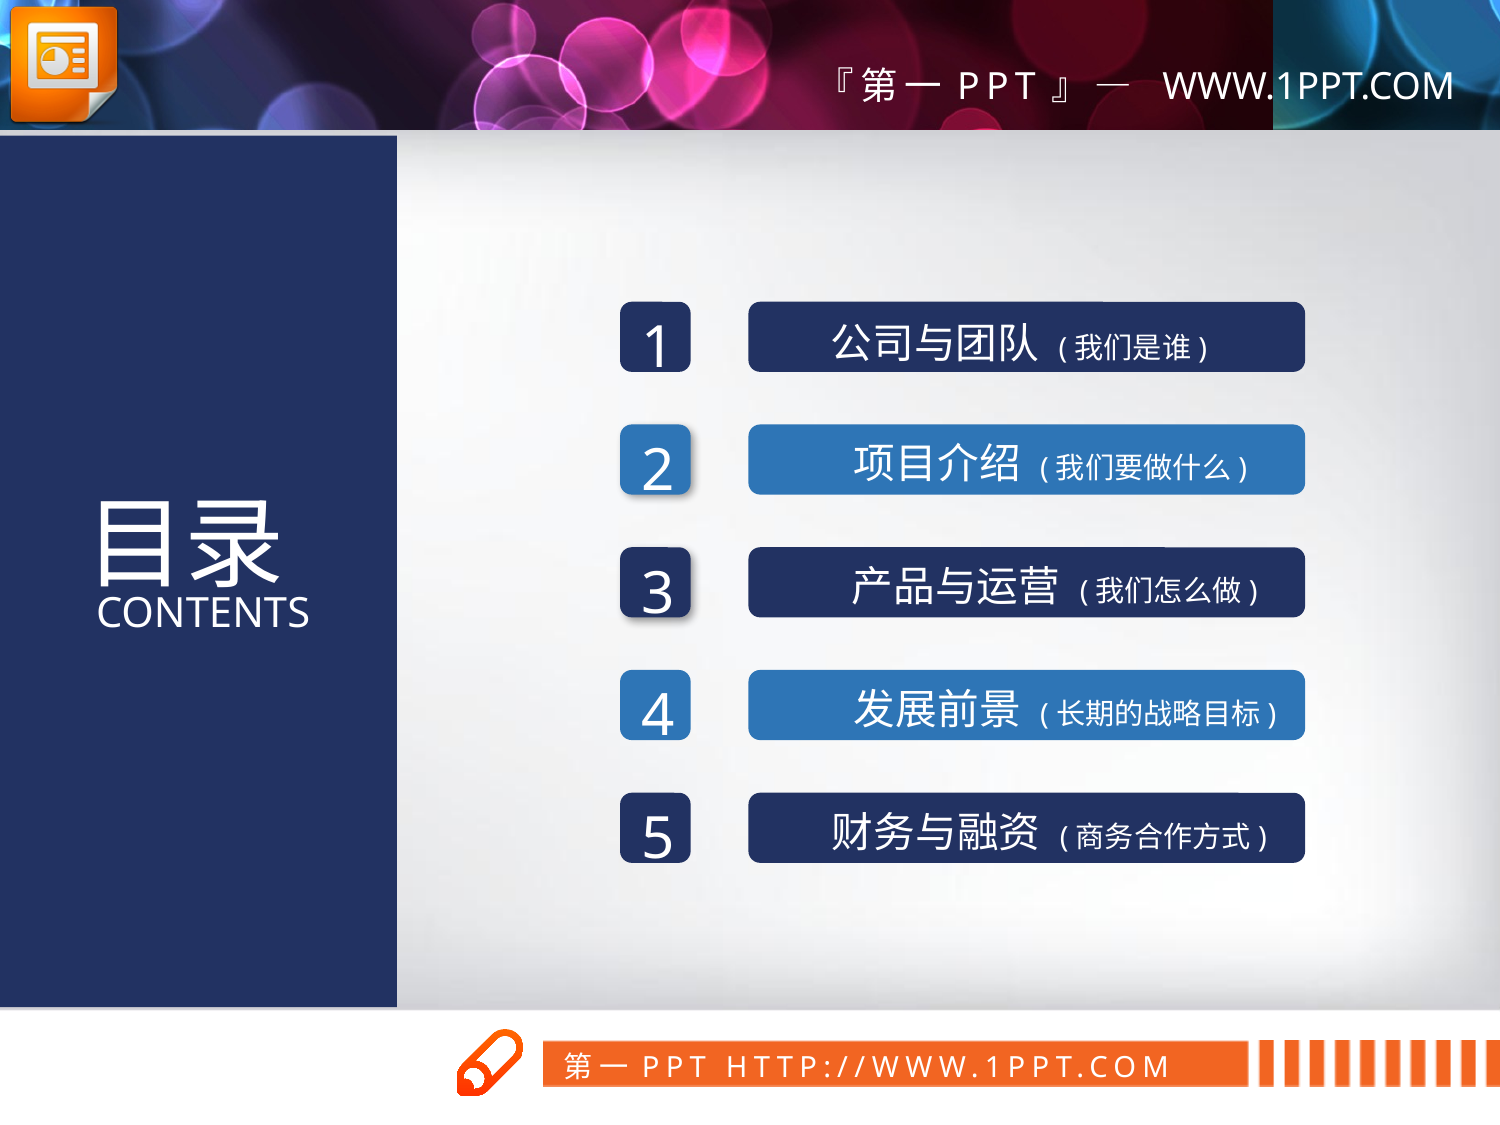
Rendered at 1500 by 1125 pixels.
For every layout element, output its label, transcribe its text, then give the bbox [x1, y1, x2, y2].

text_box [619, 424, 691, 511]
picture [0, 0, 1500, 1012]
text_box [619, 546, 691, 634]
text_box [748, 301, 1306, 376]
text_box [619, 792, 691, 879]
text_box CONTENTS [81, 578, 326, 644]
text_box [748, 546, 1306, 618]
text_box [619, 301, 691, 388]
text_box 目录 [70, 472, 301, 608]
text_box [619, 669, 691, 757]
picture [543, 1040, 1500, 1087]
text_box [0, 135, 397, 1008]
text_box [748, 792, 1306, 865]
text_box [748, 669, 1306, 742]
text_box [748, 424, 1306, 496]
